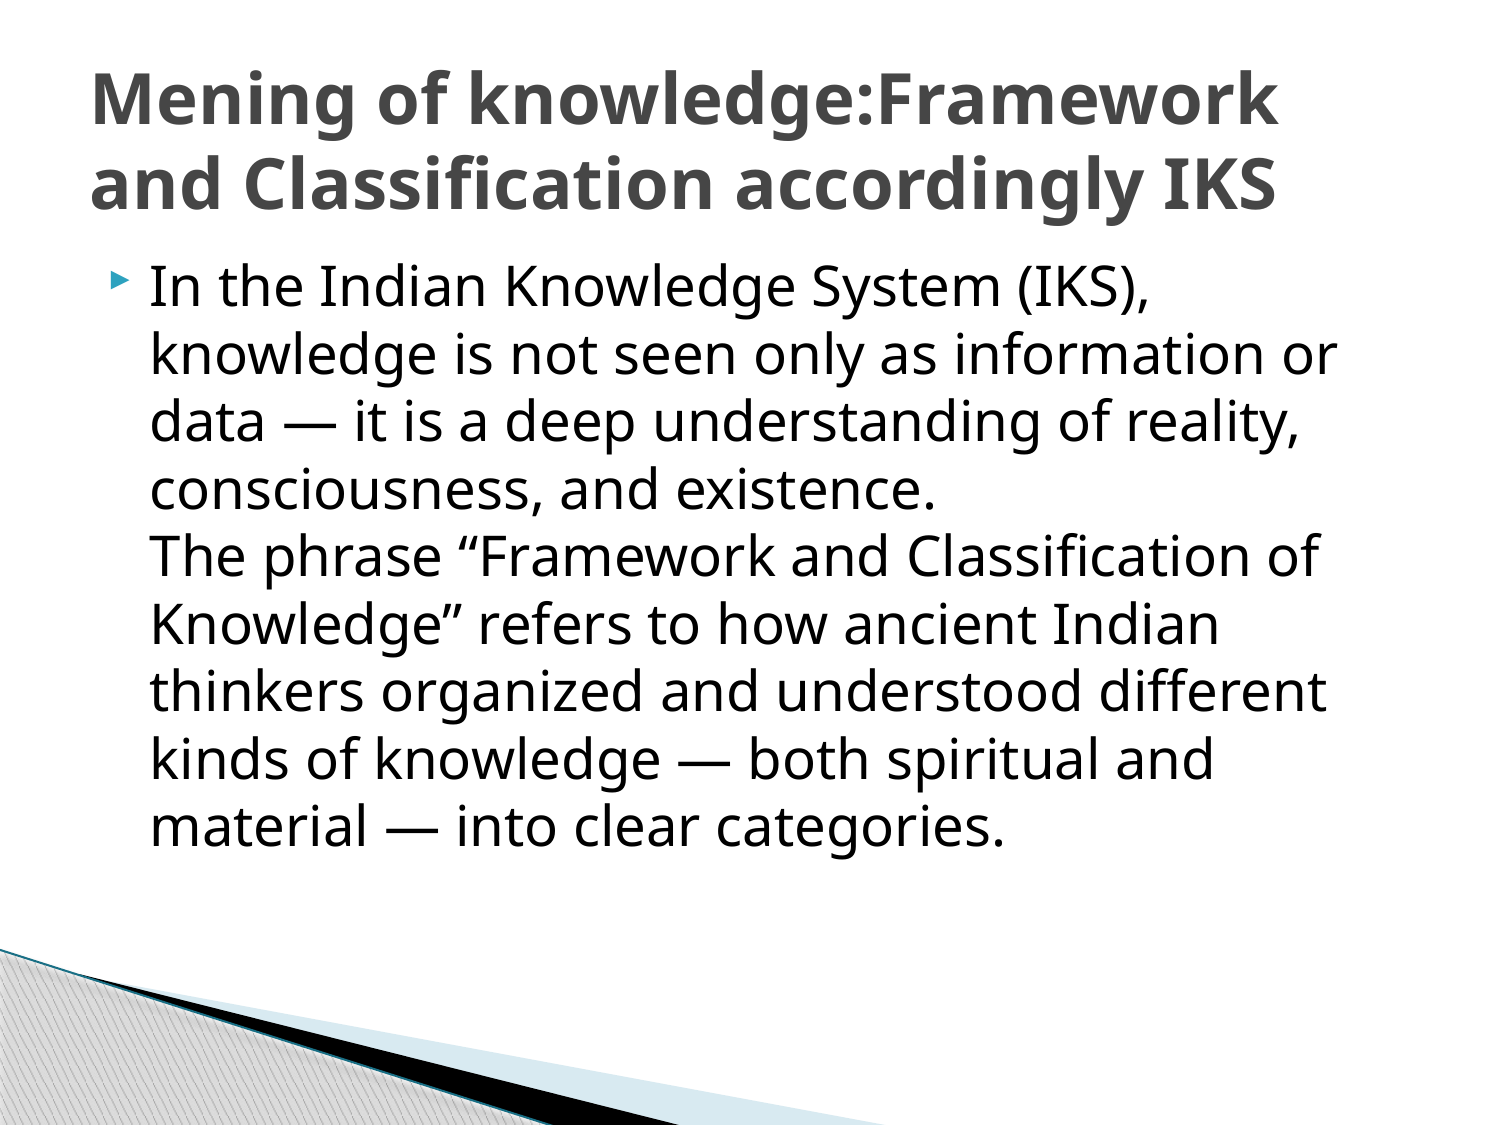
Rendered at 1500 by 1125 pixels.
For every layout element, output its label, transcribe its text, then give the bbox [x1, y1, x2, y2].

list In the Indian Knowledge System (IKS), knowledge is not seen only as information or data — it is a deep understanding of reality, consciousness, and existence. The phrase “Framework and Classification of Knowledge” refers to how ancient Indian thinkers organized and understood different kinds of knowledge — both spiritual and material — into clear categories. [75, 243, 1425, 986]
title Mening of knowledge:Framework and Classification accordingly IKS [75, 45, 1425, 233]
